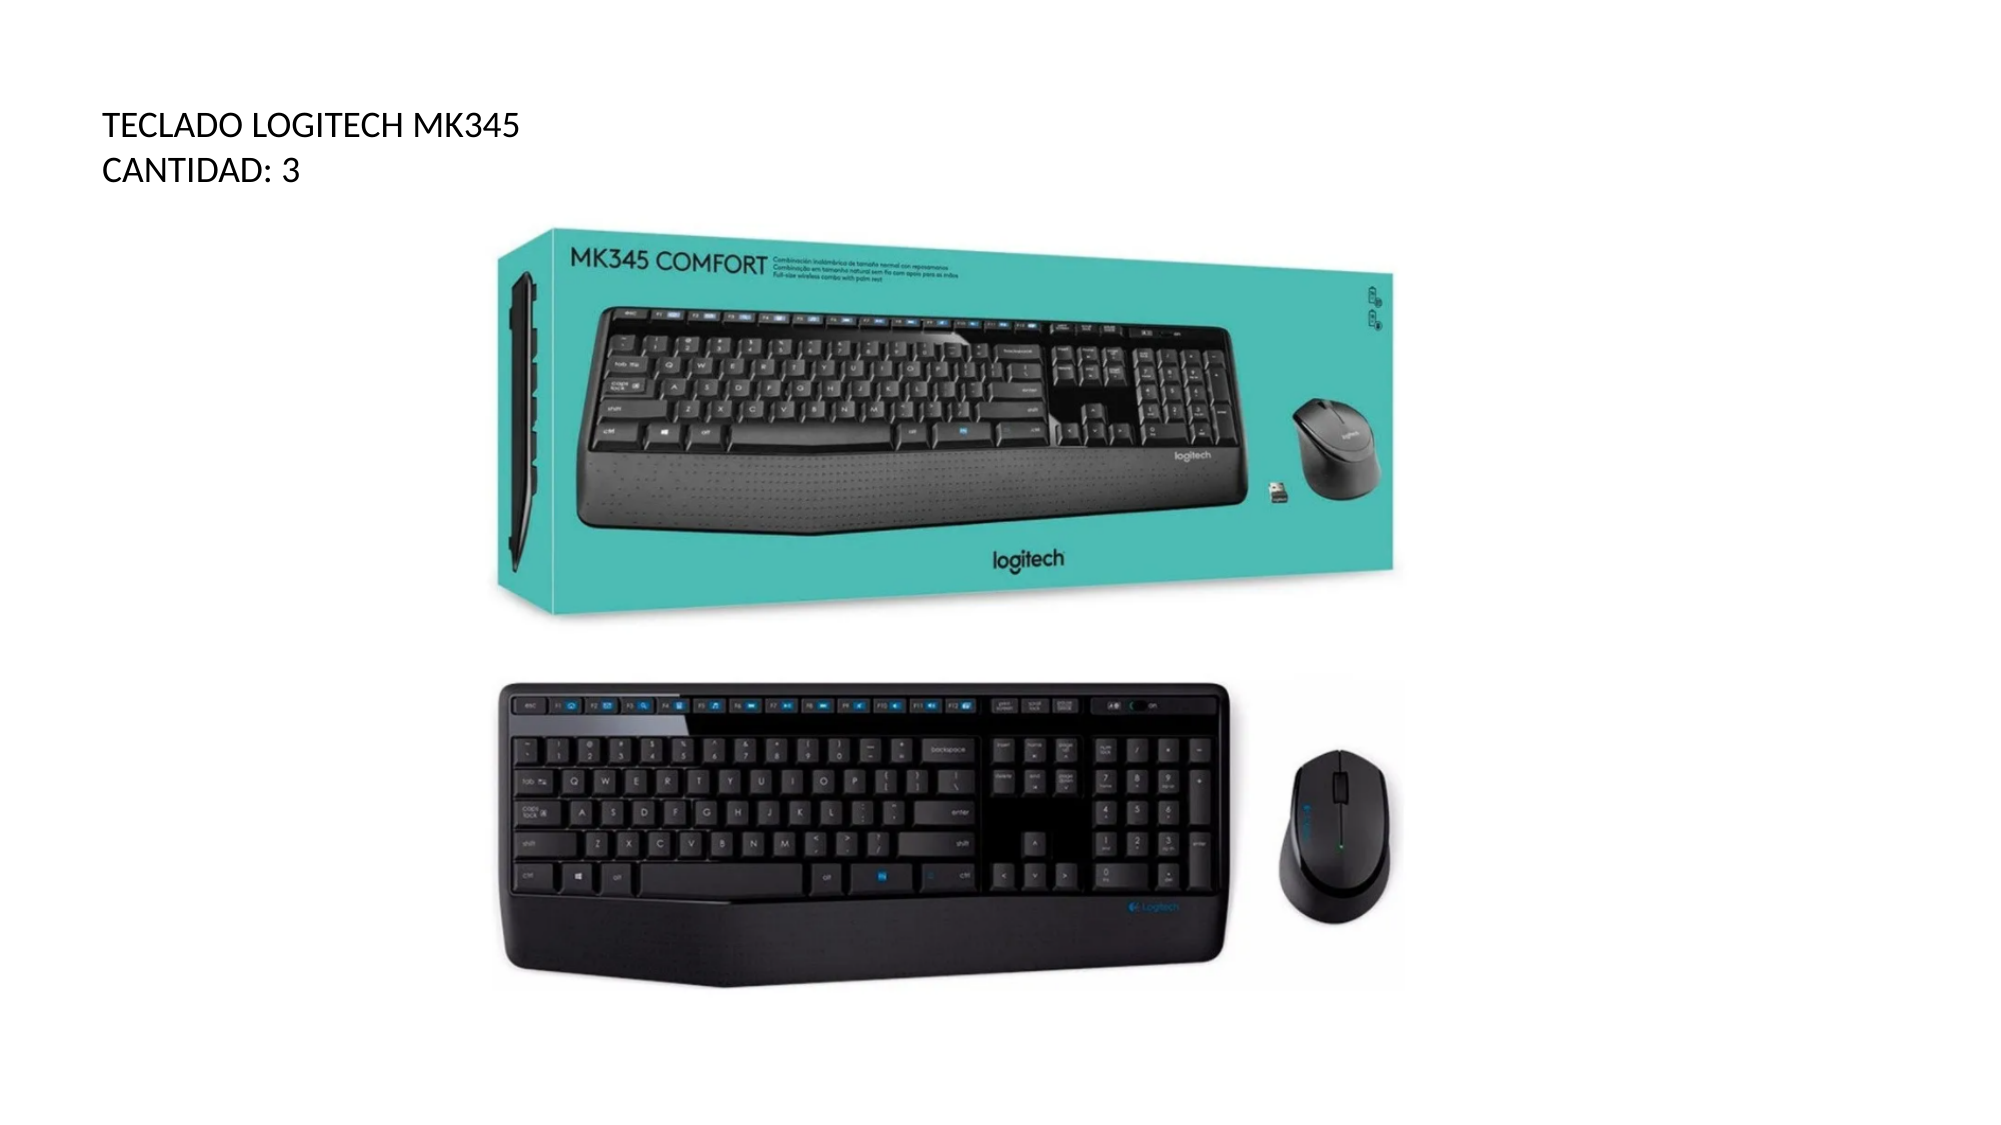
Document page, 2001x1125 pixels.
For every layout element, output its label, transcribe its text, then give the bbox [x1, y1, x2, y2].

picture [465, 198, 1425, 1004]
text_box TECLADO LOGITECH MK345 CANTIDAD: 3 [87, 92, 550, 198]
